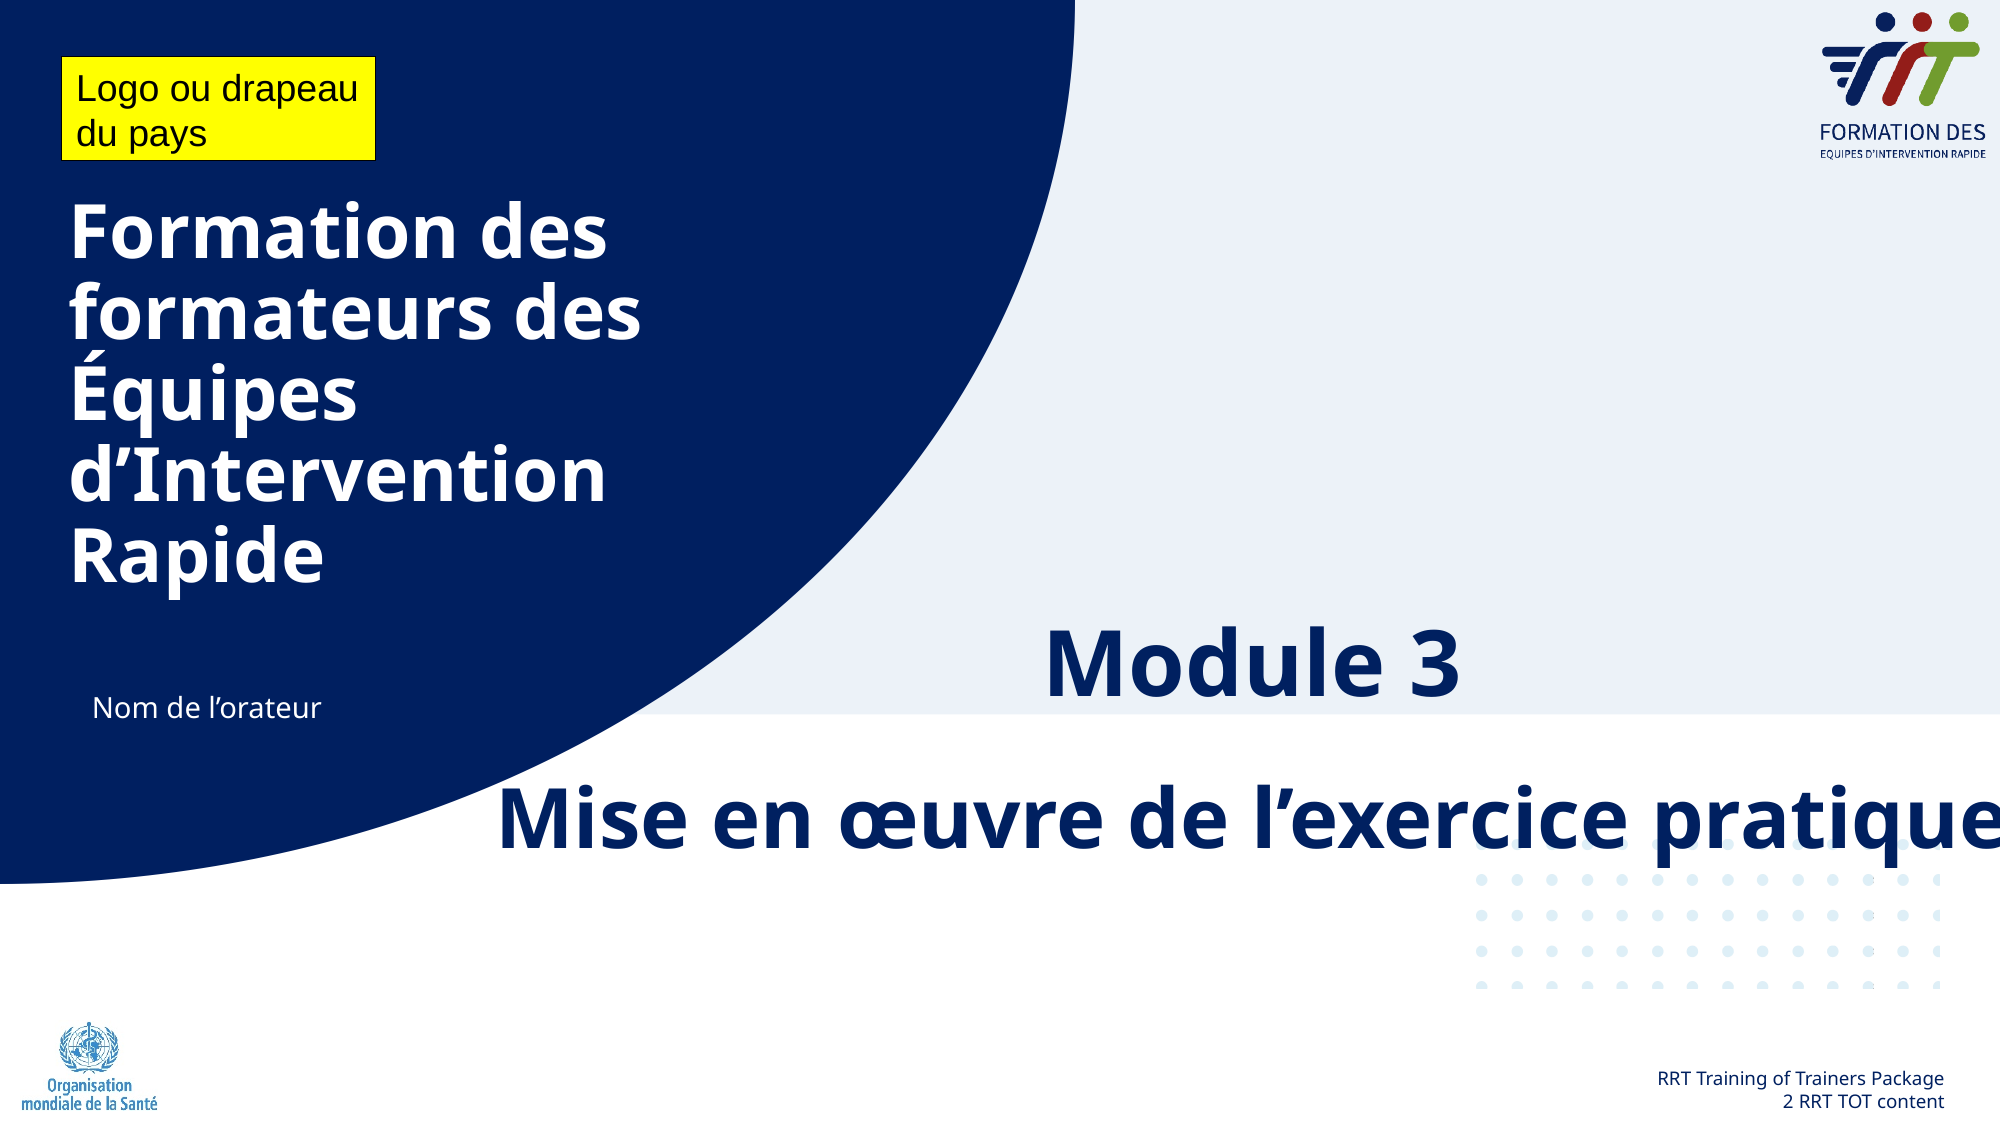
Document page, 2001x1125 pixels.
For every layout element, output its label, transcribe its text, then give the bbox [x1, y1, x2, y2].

picture [1476, 873, 1940, 989]
picture [0, 0, 1075, 884]
text_box Nom de l’orateur [84, 682, 468, 733]
text_box Module 3 Mise en œuvre de l’exercice pratique [402, 542, 2000, 873]
text_box Logo ou drapeau du pays [61, 56, 376, 161]
title Formation des formateurs des Équipes d’Intervention Rapide [60, 197, 899, 594]
picture [20, 1020, 158, 1111]
picture [1820, 11, 1986, 160]
